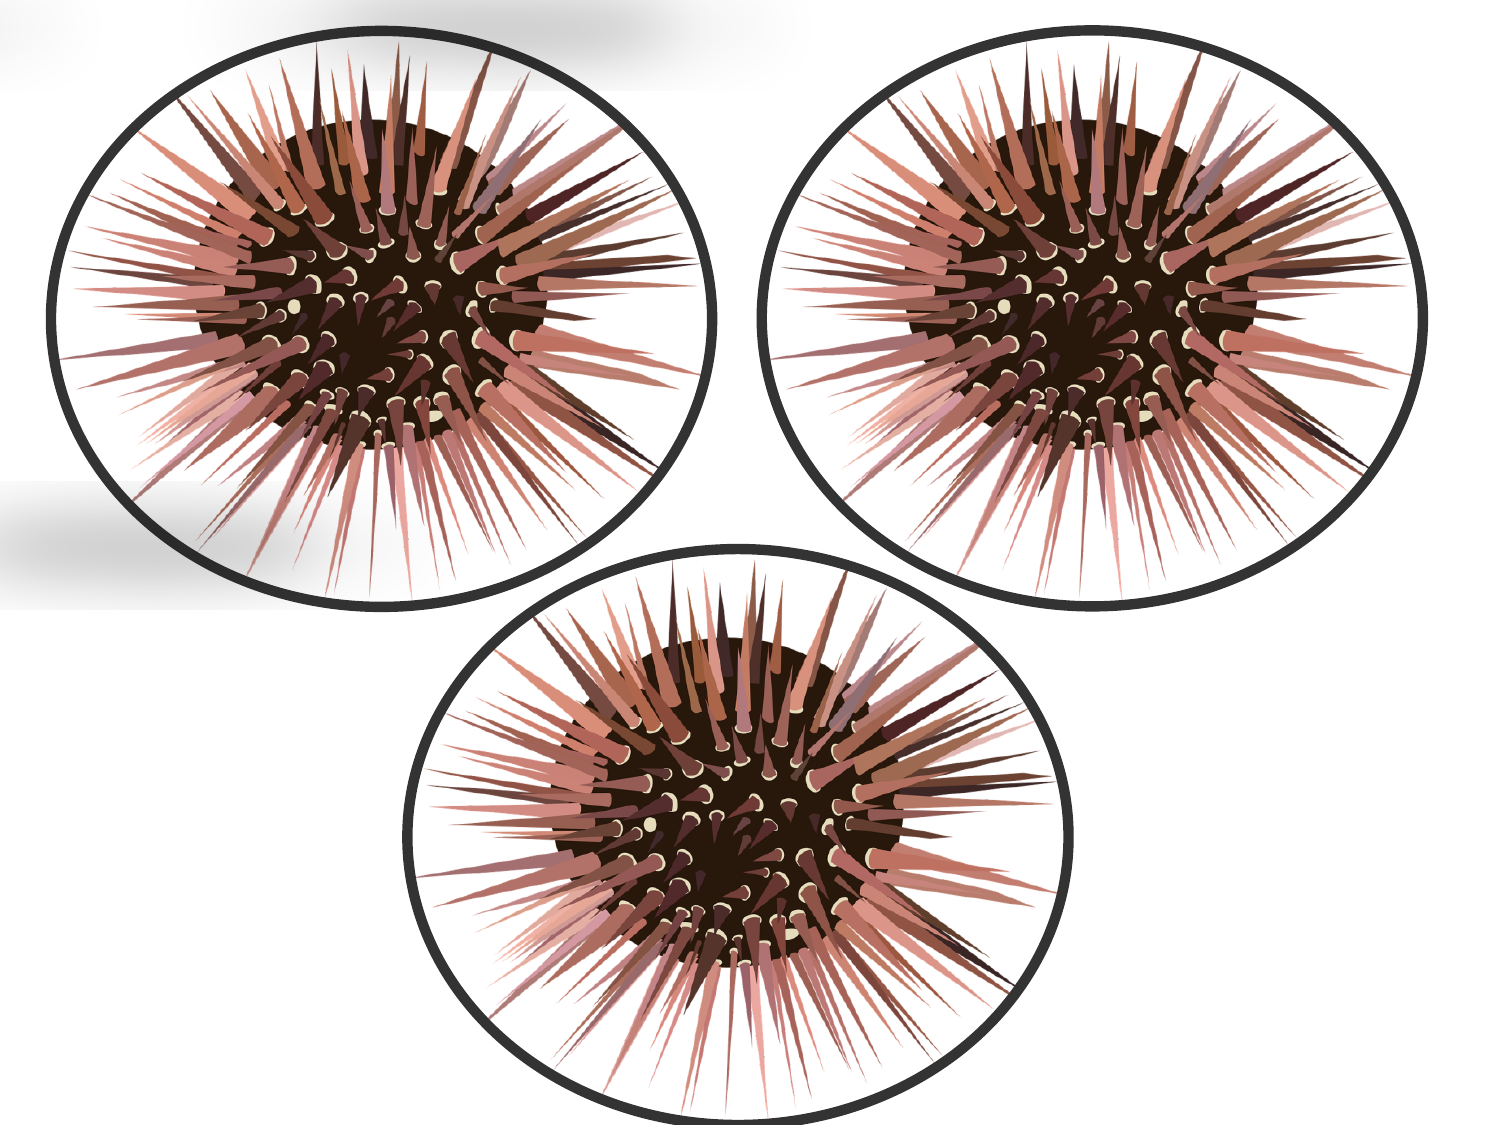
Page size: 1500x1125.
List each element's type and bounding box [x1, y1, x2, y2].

picture [50, 30, 1424, 1125]
